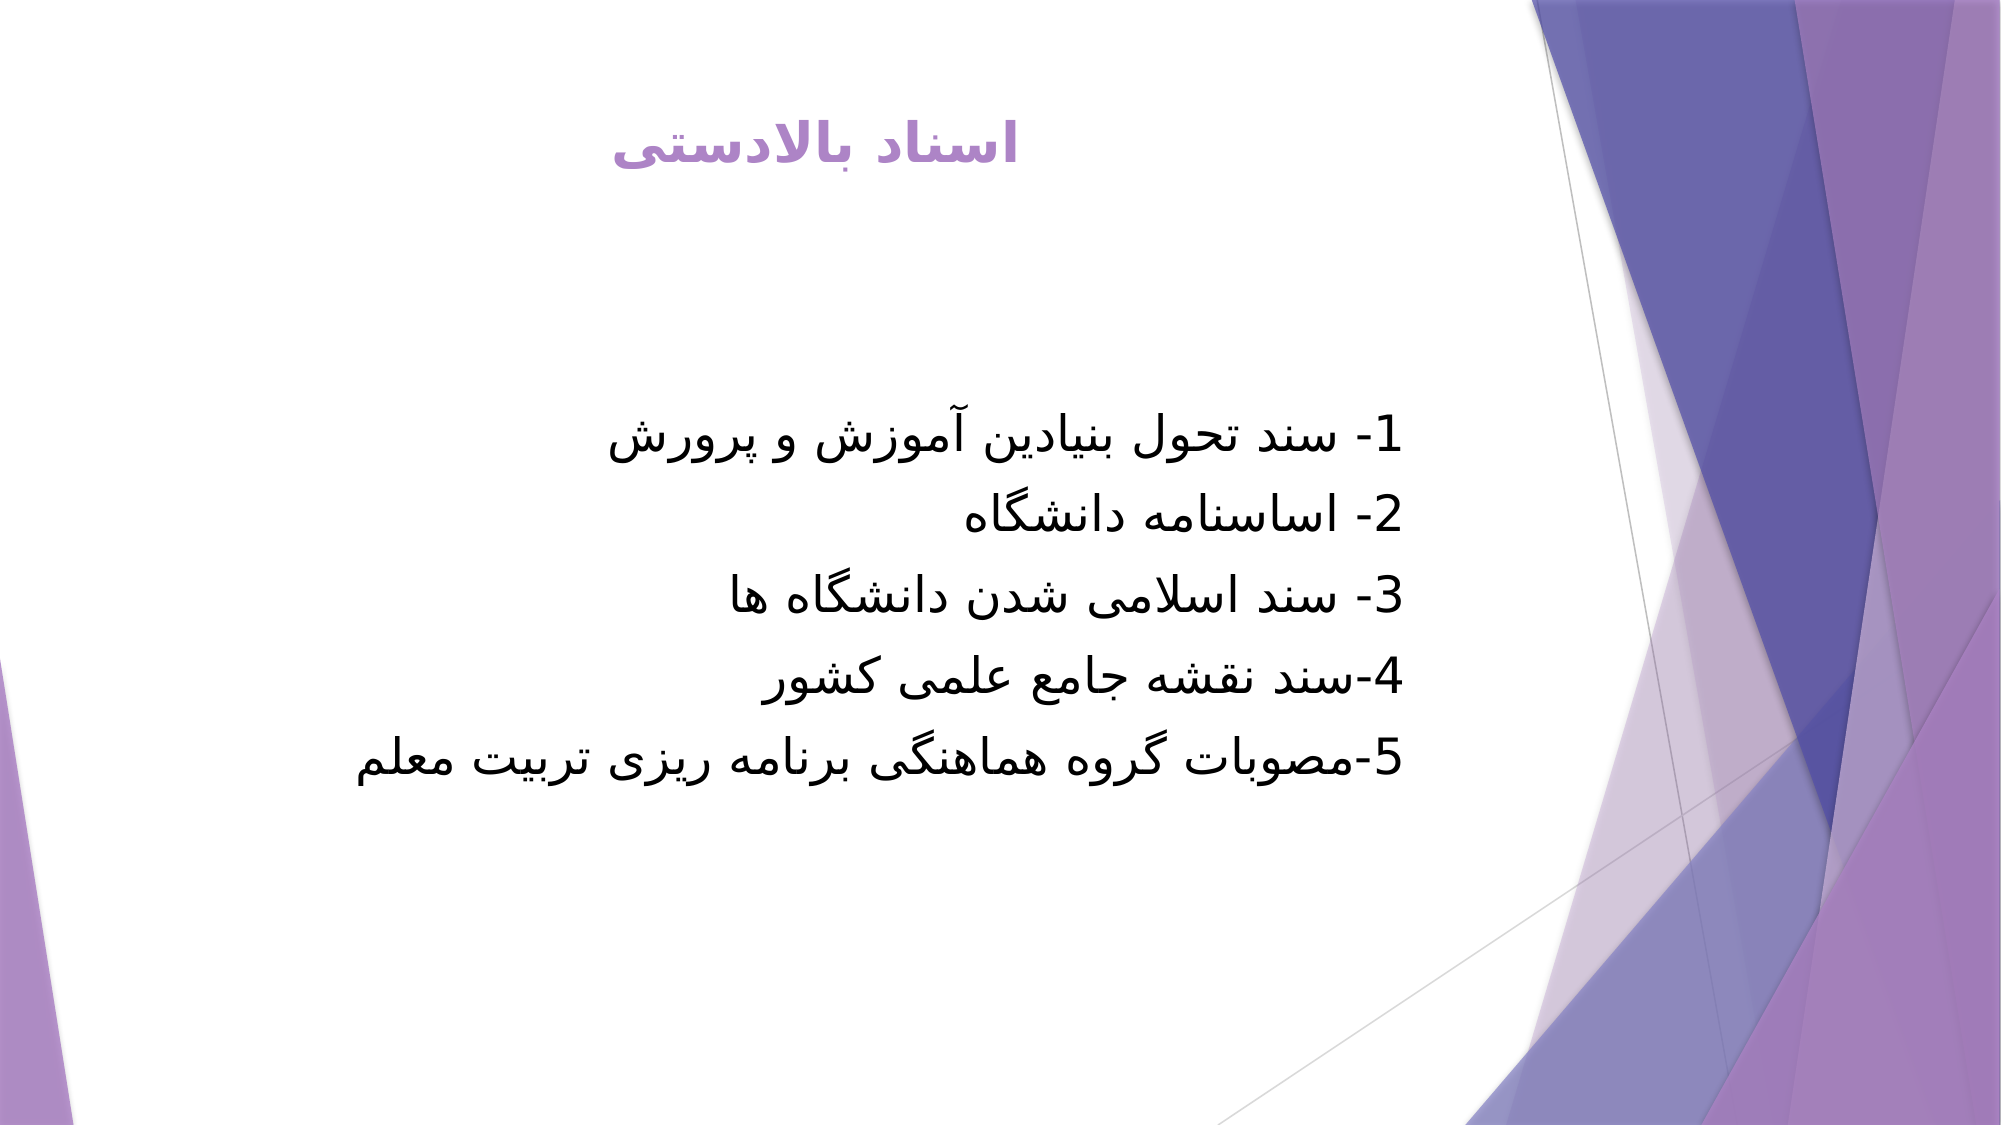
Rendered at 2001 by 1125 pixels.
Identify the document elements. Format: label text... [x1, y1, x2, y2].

title اسناد بالادستی [111, 99, 1522, 317]
text_box 1- سند تحول بنیادین آموزش و پرورش 2- اساسنامه دانشگاه 3- سند اسلامی شدن دانشگاه ها 4-سند نقشه جامع علمی کشور 5-مصوبات گروه هماهنگی برنامه ریزی تربیت معلم [247, 389, 1458, 792]
